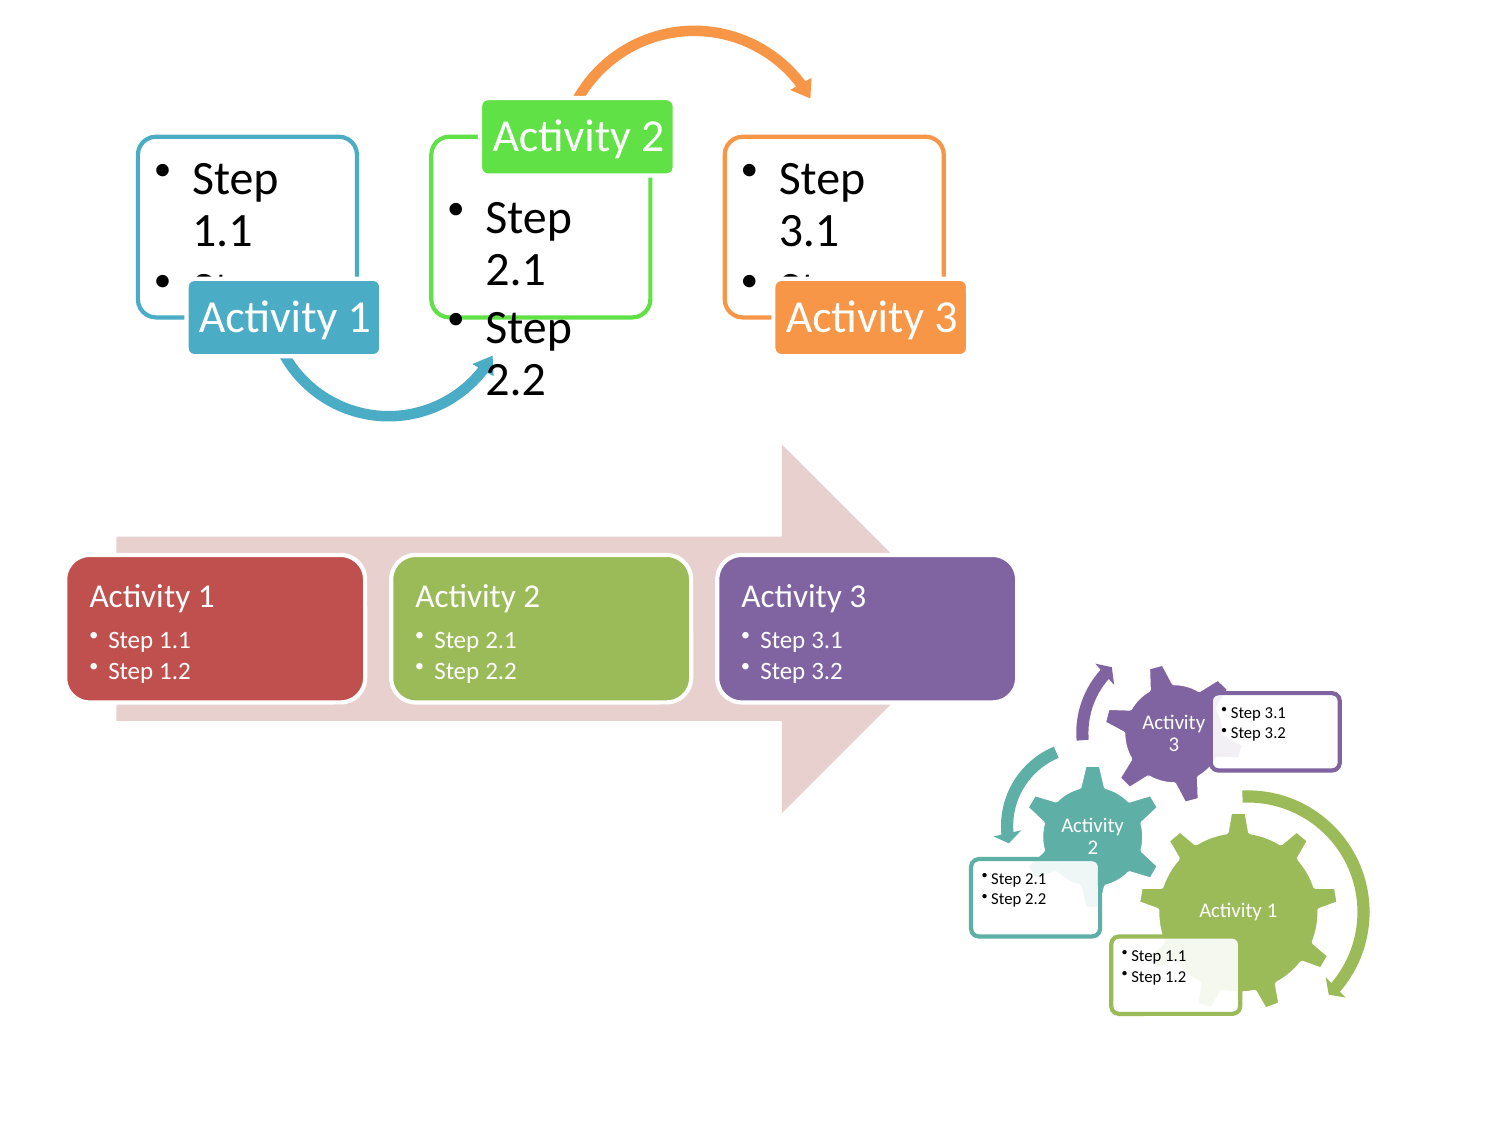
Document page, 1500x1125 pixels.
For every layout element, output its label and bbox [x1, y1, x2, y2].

text_box [655, 644, 1500, 1015]
text_box [52, 42, 1054, 412]
text_box [41, 444, 1042, 814]
